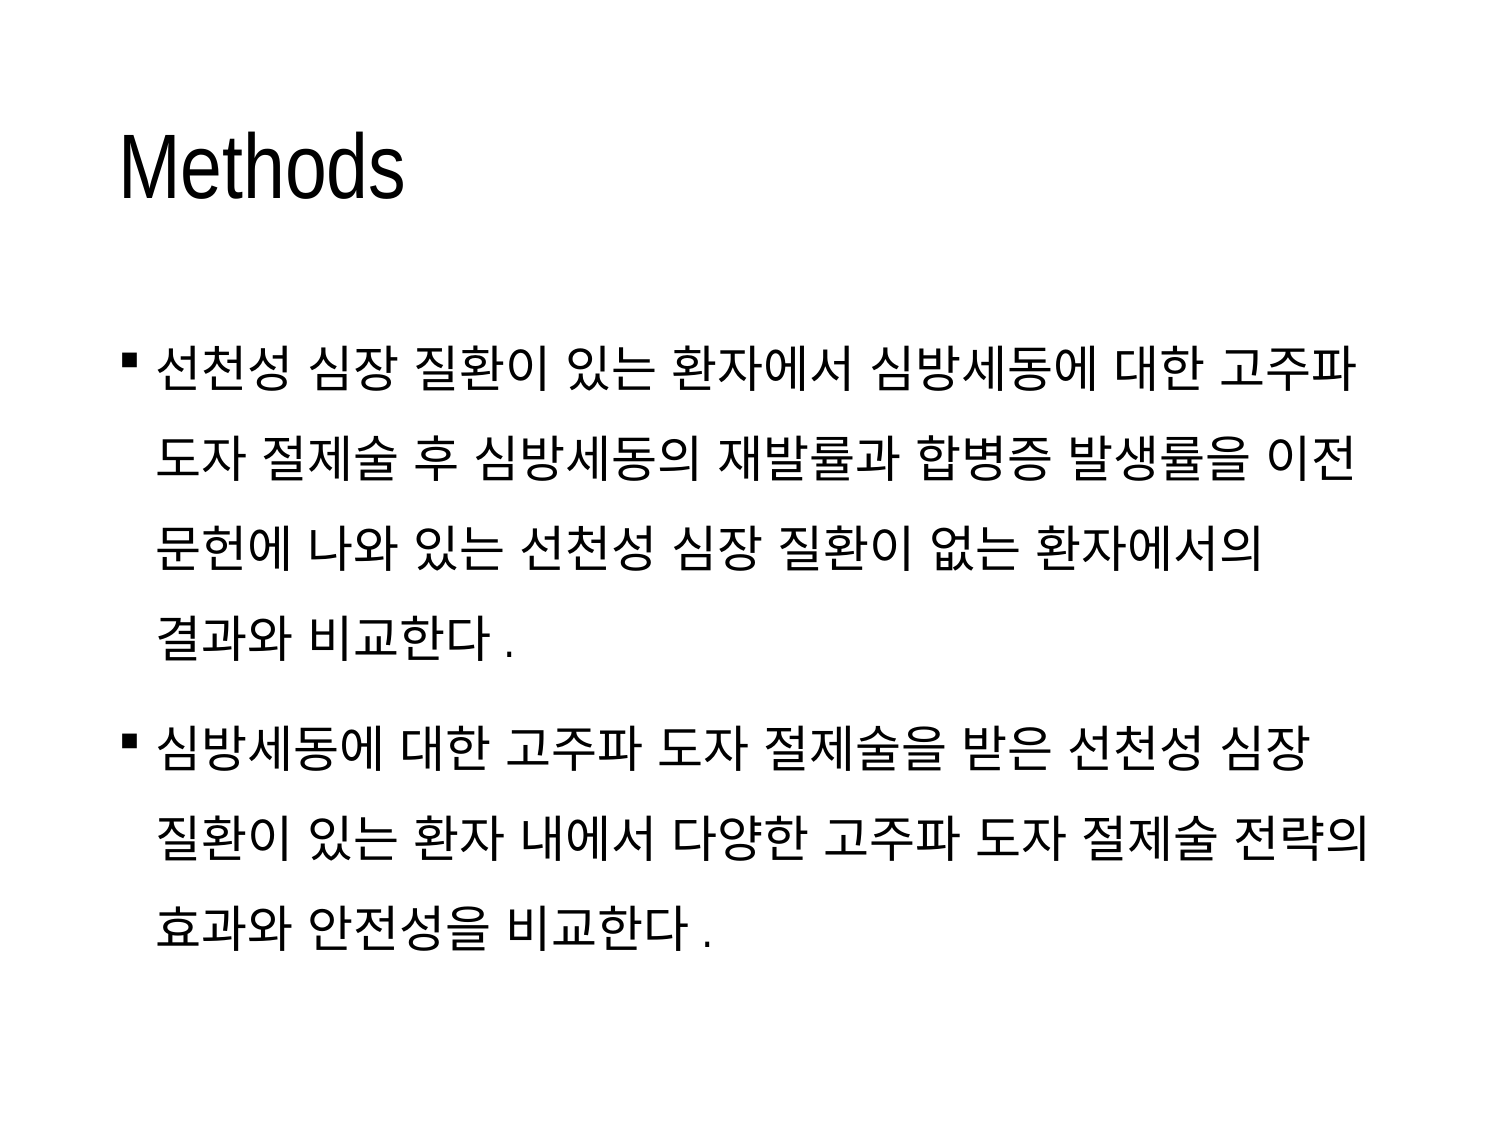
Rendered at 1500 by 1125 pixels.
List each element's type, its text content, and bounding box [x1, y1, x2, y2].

title Methods [103, 59, 1397, 278]
list 선천성 심장 질환이 있는 환자에서 심방세동에 대한 고주파 도자 절제술 후 심방세동의 재발률과 합병증 발생률을 이전 문헌에 나와 있는 선천성 심장 질환이 없는 환자에서의 결과와 비교한다. 심방세동에 대한 고주파 도자 절제술을 받은 선천성 심장 질환이 있는 환자 내에서 다양한 고주파 도자 절제술 전략의 효과와 안전성을 비교한다. [103, 299, 1397, 1014]
